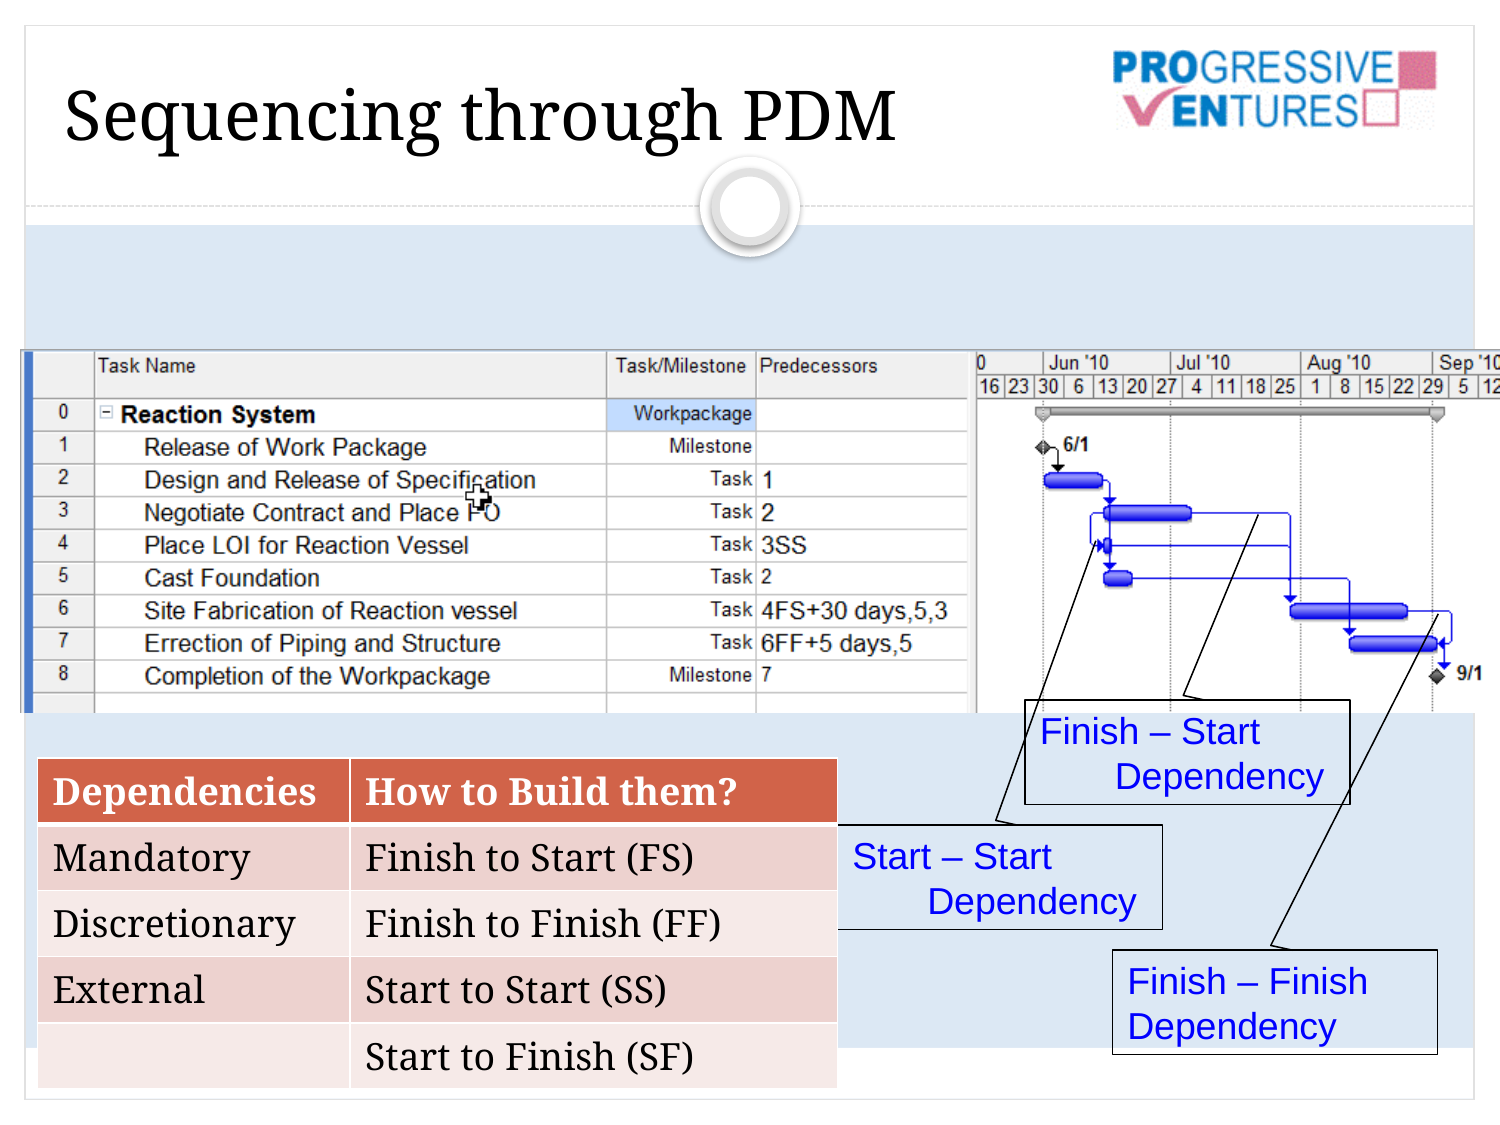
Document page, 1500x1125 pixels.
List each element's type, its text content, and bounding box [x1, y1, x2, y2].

table_cell Start to Finish (SF) [351, 1024, 837, 1088]
picture [19, 349, 1500, 713]
table_cell Mandatory [38, 827, 349, 890]
table_cell Finish to Finish (FF) [351, 891, 837, 956]
table_cell Start to Start (SS) [351, 957, 837, 1022]
table_cell External [38, 957, 349, 1022]
table_cell Discretionary [38, 891, 349, 956]
table_header How to Build them? [351, 759, 837, 822]
table_header Dependencies [38, 759, 349, 822]
text_box Finish – Finish Dependency [1112, 805, 1438, 1055]
title Sequencing through PDM [49, 37, 1450, 163]
text_box Finish – Start Dependency [1025, 721, 1351, 805]
table_cell [38, 1024, 349, 1088]
text_box Start – Start Dependency [838, 739, 1163, 930]
table_cell Finish to Start (FS) [351, 827, 837, 890]
